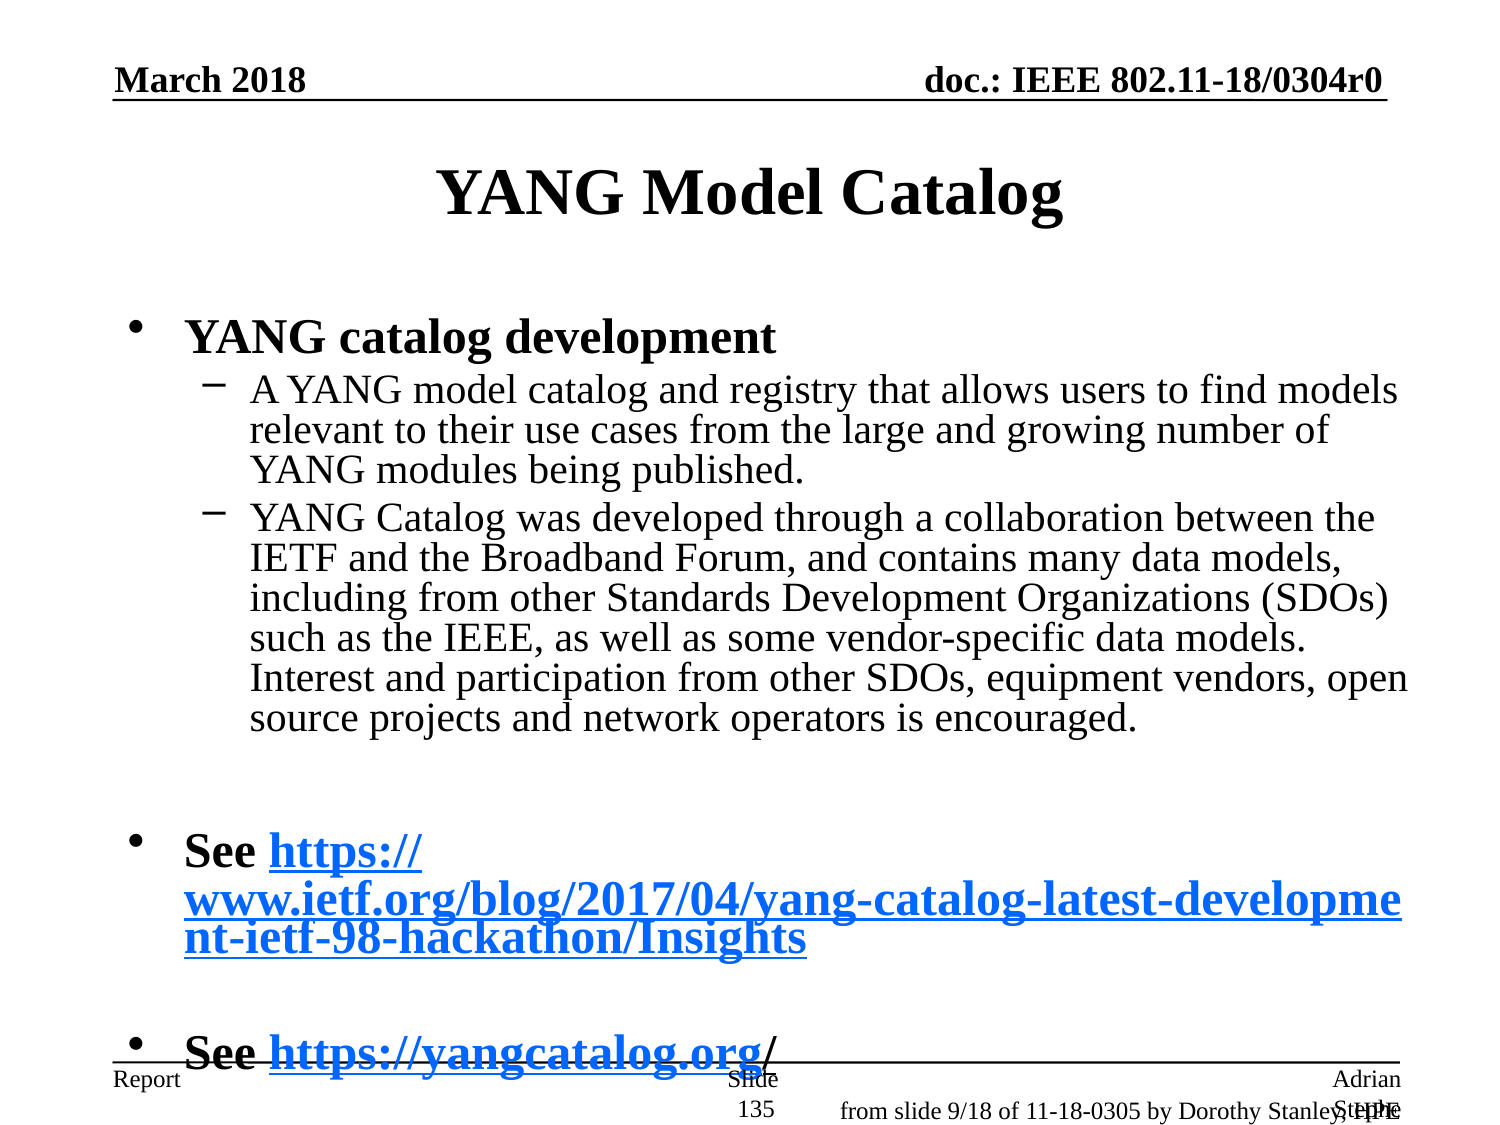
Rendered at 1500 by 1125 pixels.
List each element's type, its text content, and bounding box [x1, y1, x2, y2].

slide_number Slide 135 [711, 1061, 801, 1093]
list YANG catalog development A YANG model catalog and registry that allows users to find models relevant to their use cases from the large and growing number of YANG modules being published. YANG Catalog was developed through a collaboration between the IETF and the Broadband Forum, and contains many data models, including from other Standards Development Organizations (SDOs) such as the IEEE, as well as some vendor-specific data models. Interest and participation from other SDOs, equipment vendors, open source projects and network operators is encouraged. See https://www.ietf.org/blog/2017/04/yang-catalog-latest-development-ietf-98-hackathon/Insights See https://yangcatalog.org/ [112, 275, 1425, 1055]
title YANG Model Catalog [112, 99, 1388, 275]
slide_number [114, 54, 374, 101]
footer Adrian Stephens, Intel Corporation [1324, 1061, 1402, 1087]
text_box from slide 9/18 of 11-18-0305 by Dorothy Stanley, HPE [343, 1087, 1417, 1125]
